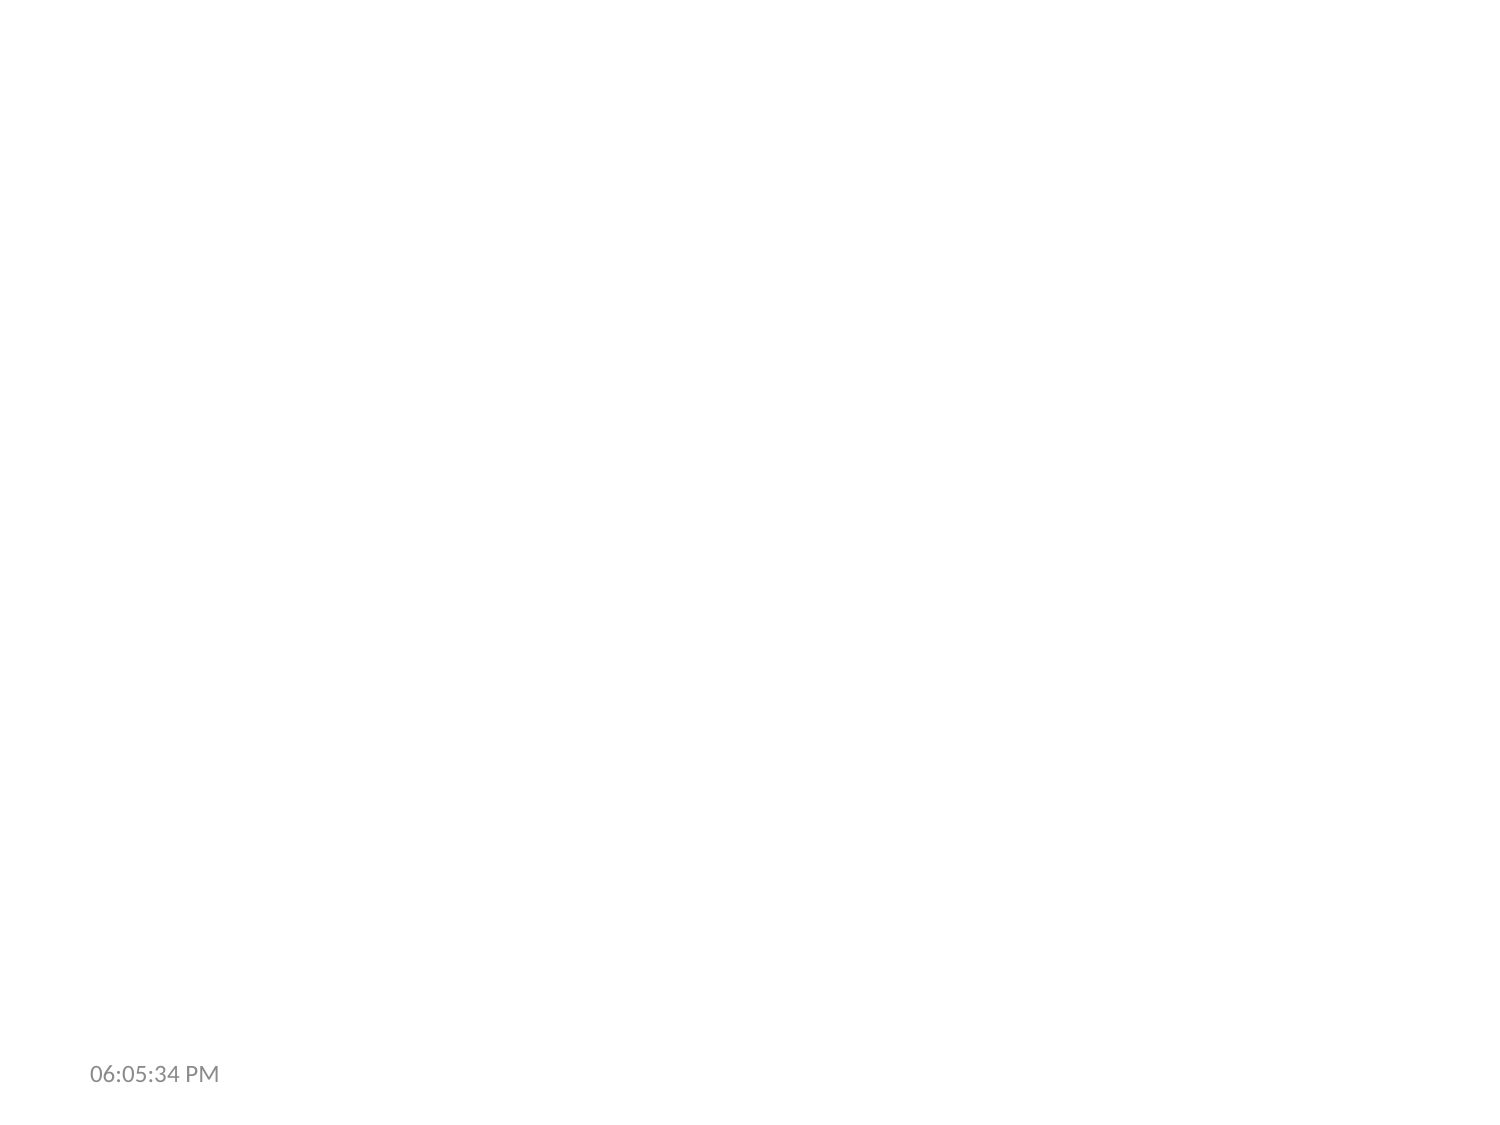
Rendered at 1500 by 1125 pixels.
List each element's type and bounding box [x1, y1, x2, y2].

slide_number [75, 1042, 425, 1103]
